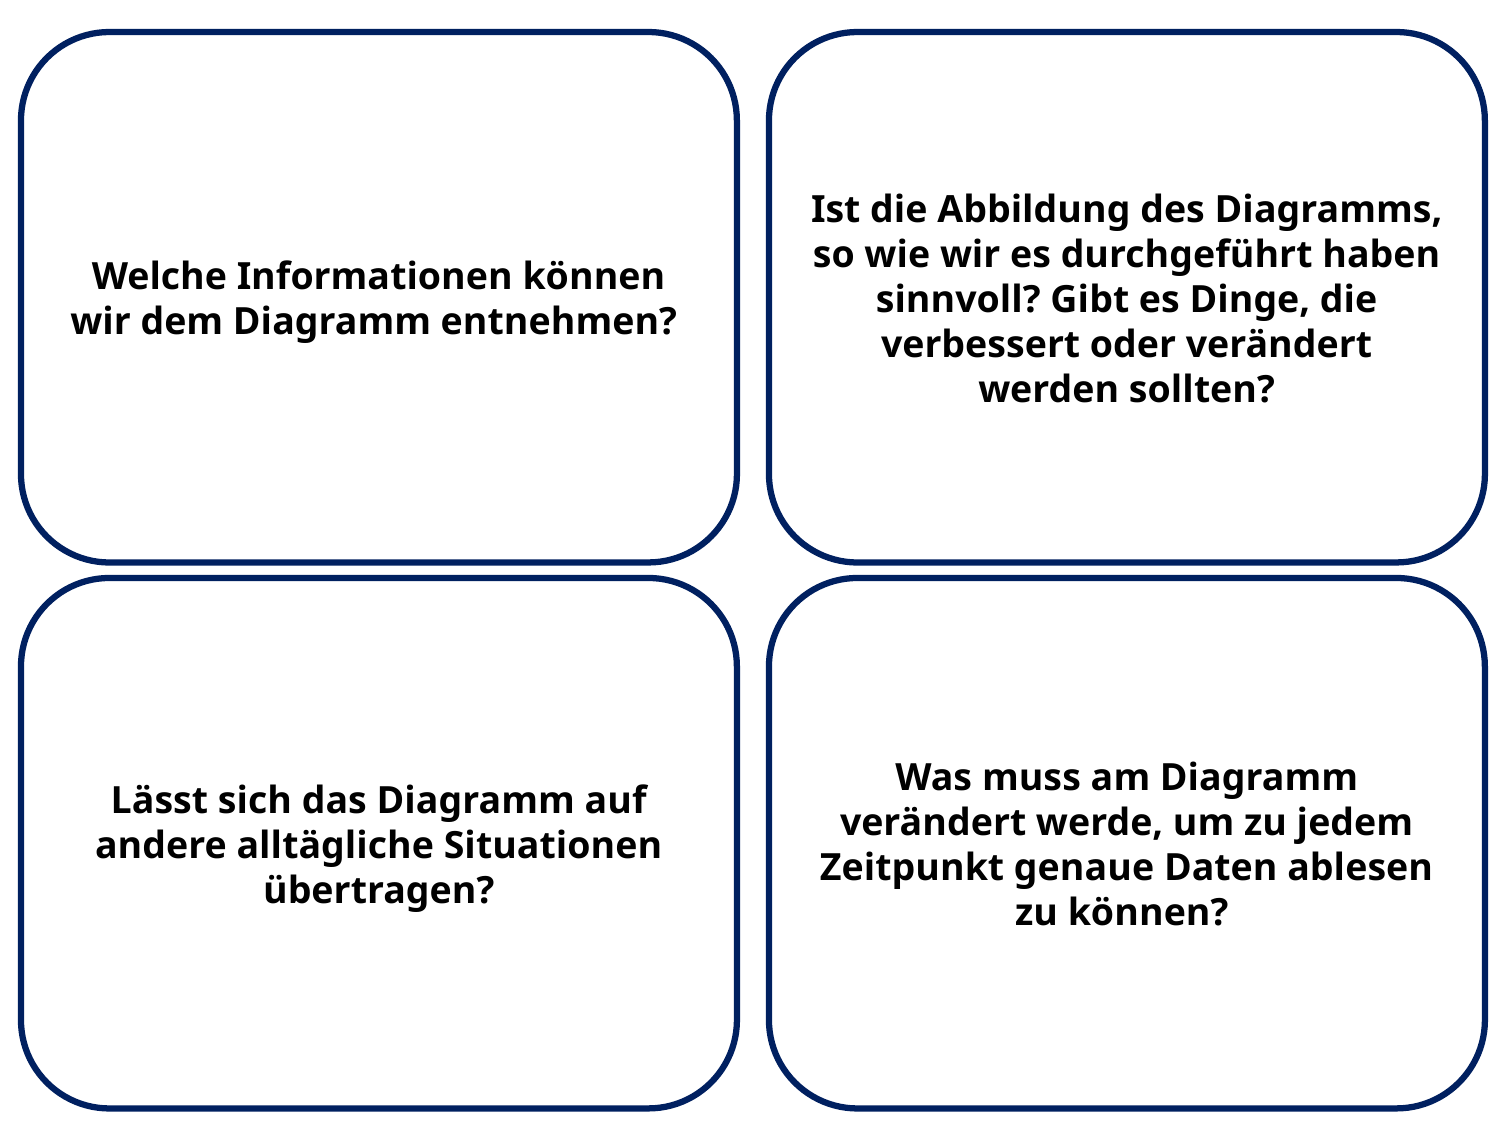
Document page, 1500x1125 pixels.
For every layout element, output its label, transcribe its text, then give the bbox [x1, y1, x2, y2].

text_box Lässt sich das Diagramm auf andere alltägliche Situationen übertragen? [19, 576, 738, 1110]
text_box Welche Informationen können wir dem Diagramm entnehmen? [19, 30, 738, 564]
text_box Was muss am Diagramm verändert werde, um zu jedem Zeitpunkt genaue Daten ablesen zu können? [767, 576, 1486, 1110]
text_box Ist die Abbildung des Diagramms, so wie wir es durchgeführt haben sinnvoll? Gibt es Dinge, die verbessert oder verändert werden sollten? [767, 30, 1486, 564]
